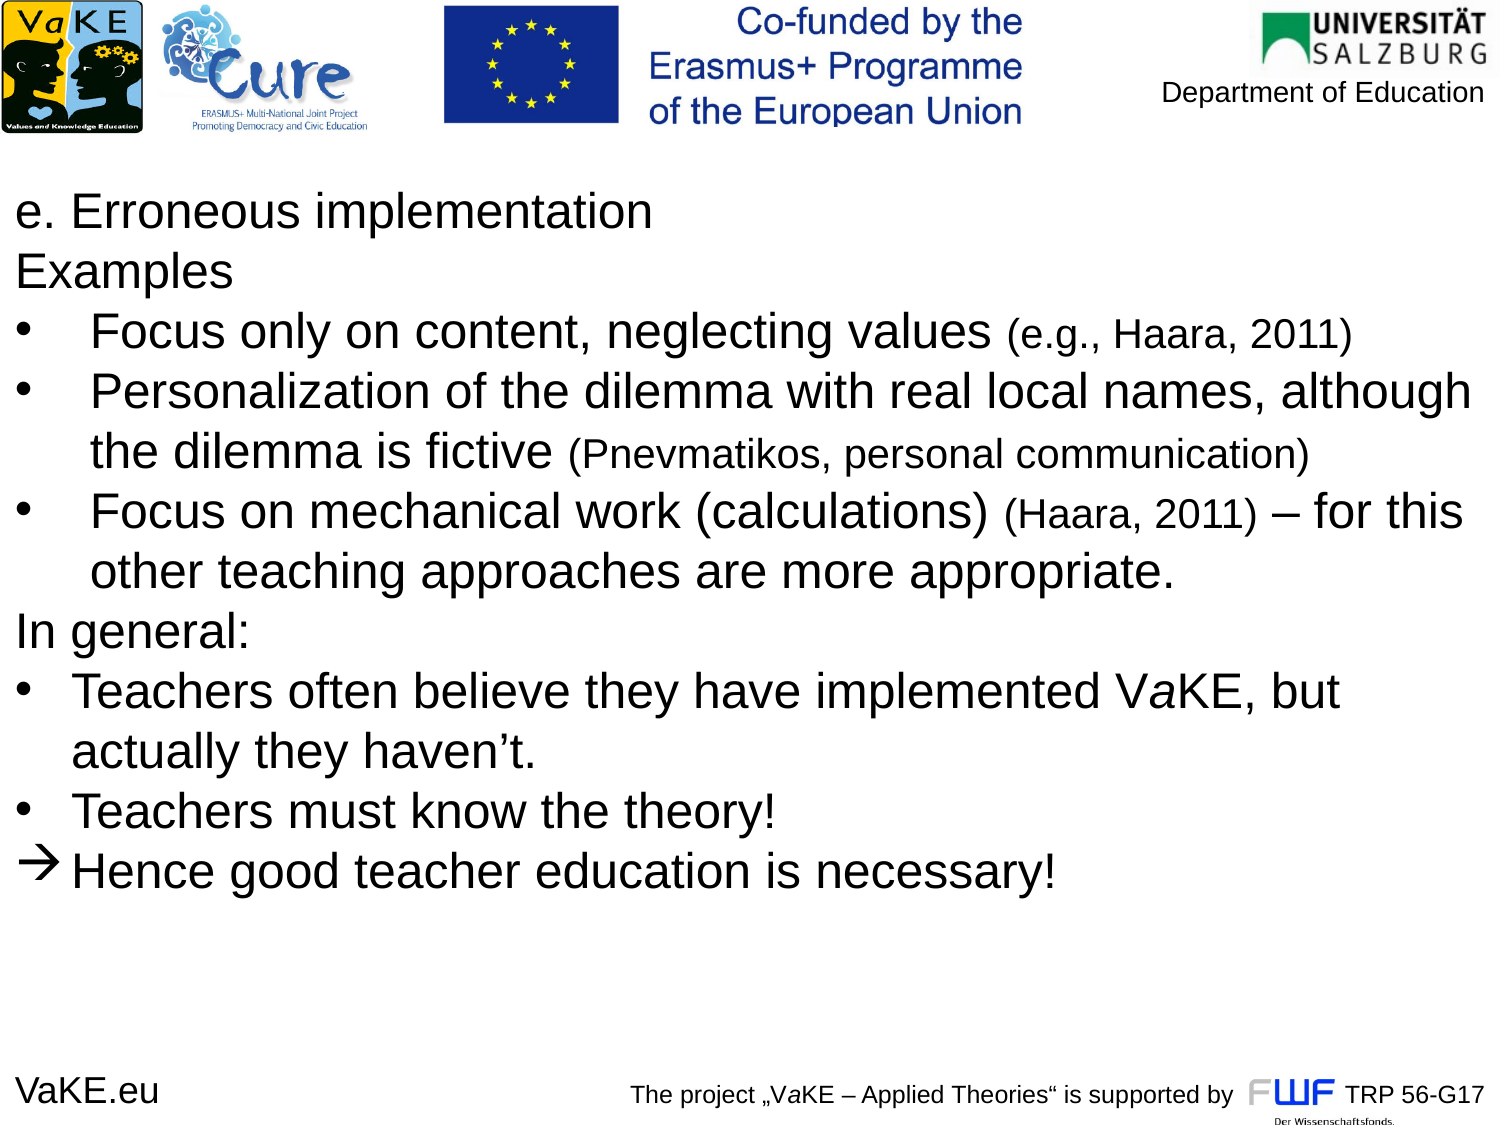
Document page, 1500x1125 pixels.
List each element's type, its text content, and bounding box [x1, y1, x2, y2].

picture [1249, 1079, 1394, 1125]
text_box e. Erroneous implementation Examples Focus only on content, neglecting values (e.g., Haara, 2011) Personalization of the dilemma with real local names, although the dilemma is fictive (Pnevmatikos, personal communication) Focus on mechanical work (calculations) (Haara, 2011) – for this other teaching approaches are more appropriate. In general: Teachers often believe they have implemented VaKE, but actually they haven’t. Teachers must know the theory! Hence good teacher education is necessary! [0, 171, 1500, 966]
picture [0, 0, 145, 135]
picture [1249, 0, 1500, 78]
